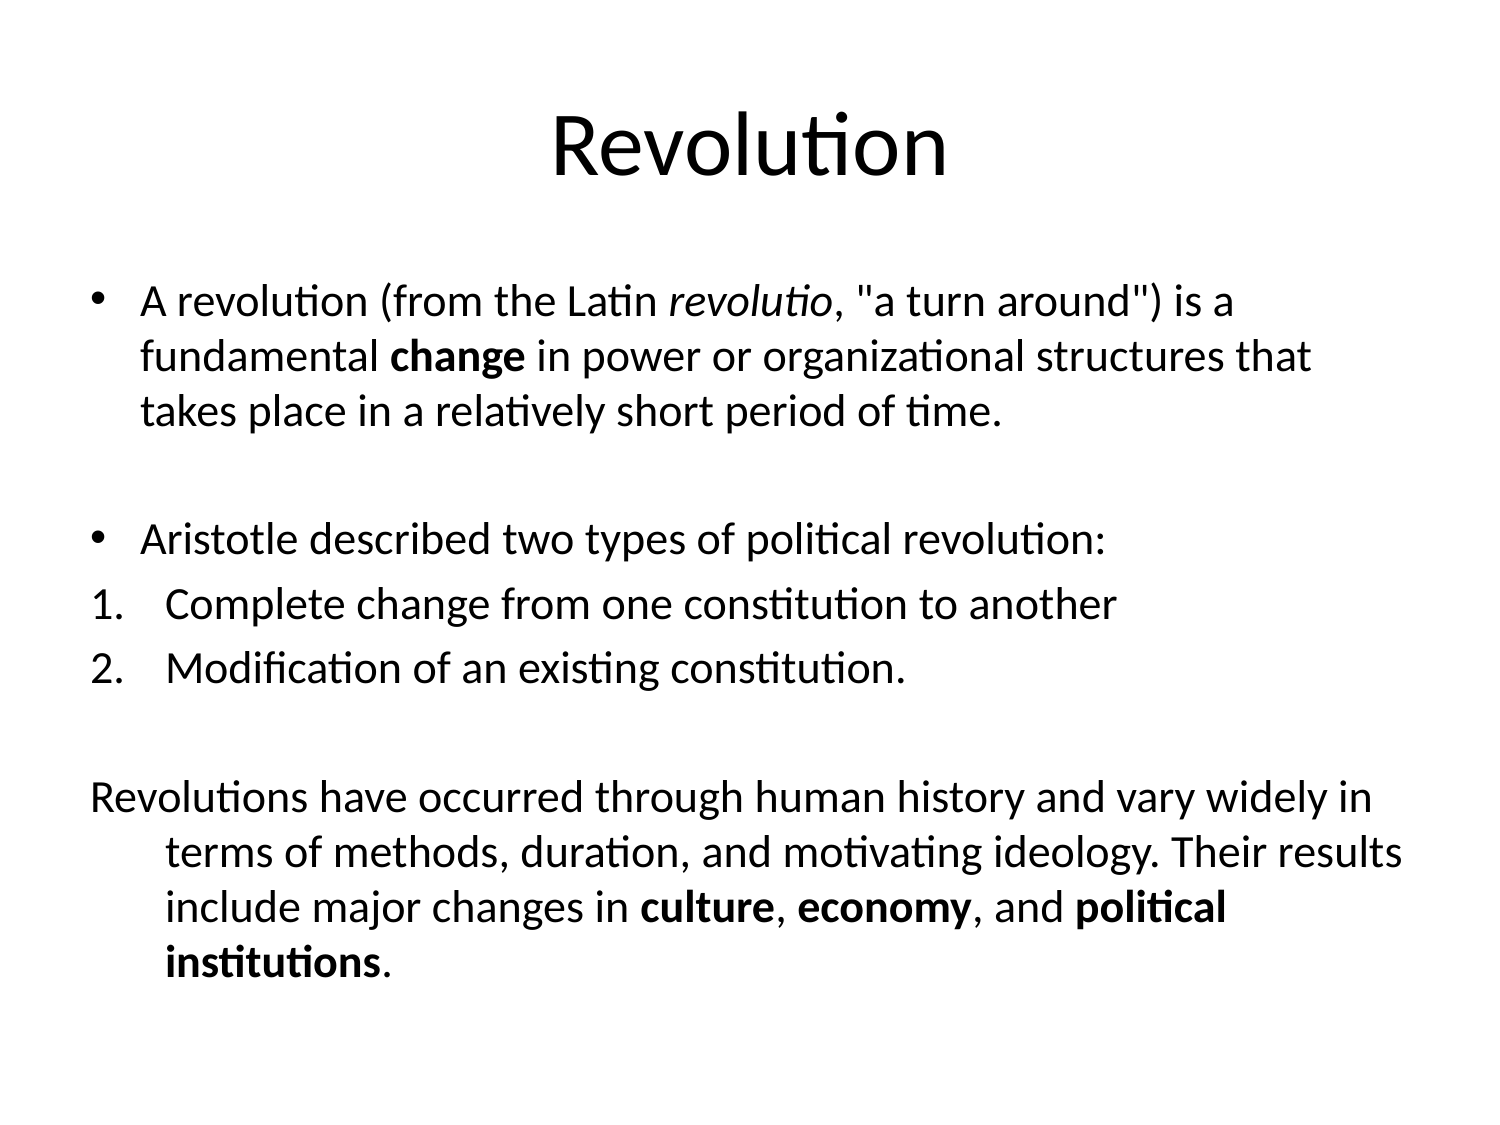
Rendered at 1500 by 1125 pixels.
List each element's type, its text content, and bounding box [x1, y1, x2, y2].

list A revolution (from the Latin revolutio, "a turn around") is a fundamental change in power or organizational structures that takes place in a relatively short period of time. Aristotle described two types of political revolution: Complete change from one constitution to another Modification of an existing constitution. Revolutions have occurred through human history and vary widely in terms of methods, duration, and motivating ideology. Their results include major changes in culture, economy, and political institutions. [75, 262, 1425, 1005]
title Revolution [75, 45, 1425, 233]
